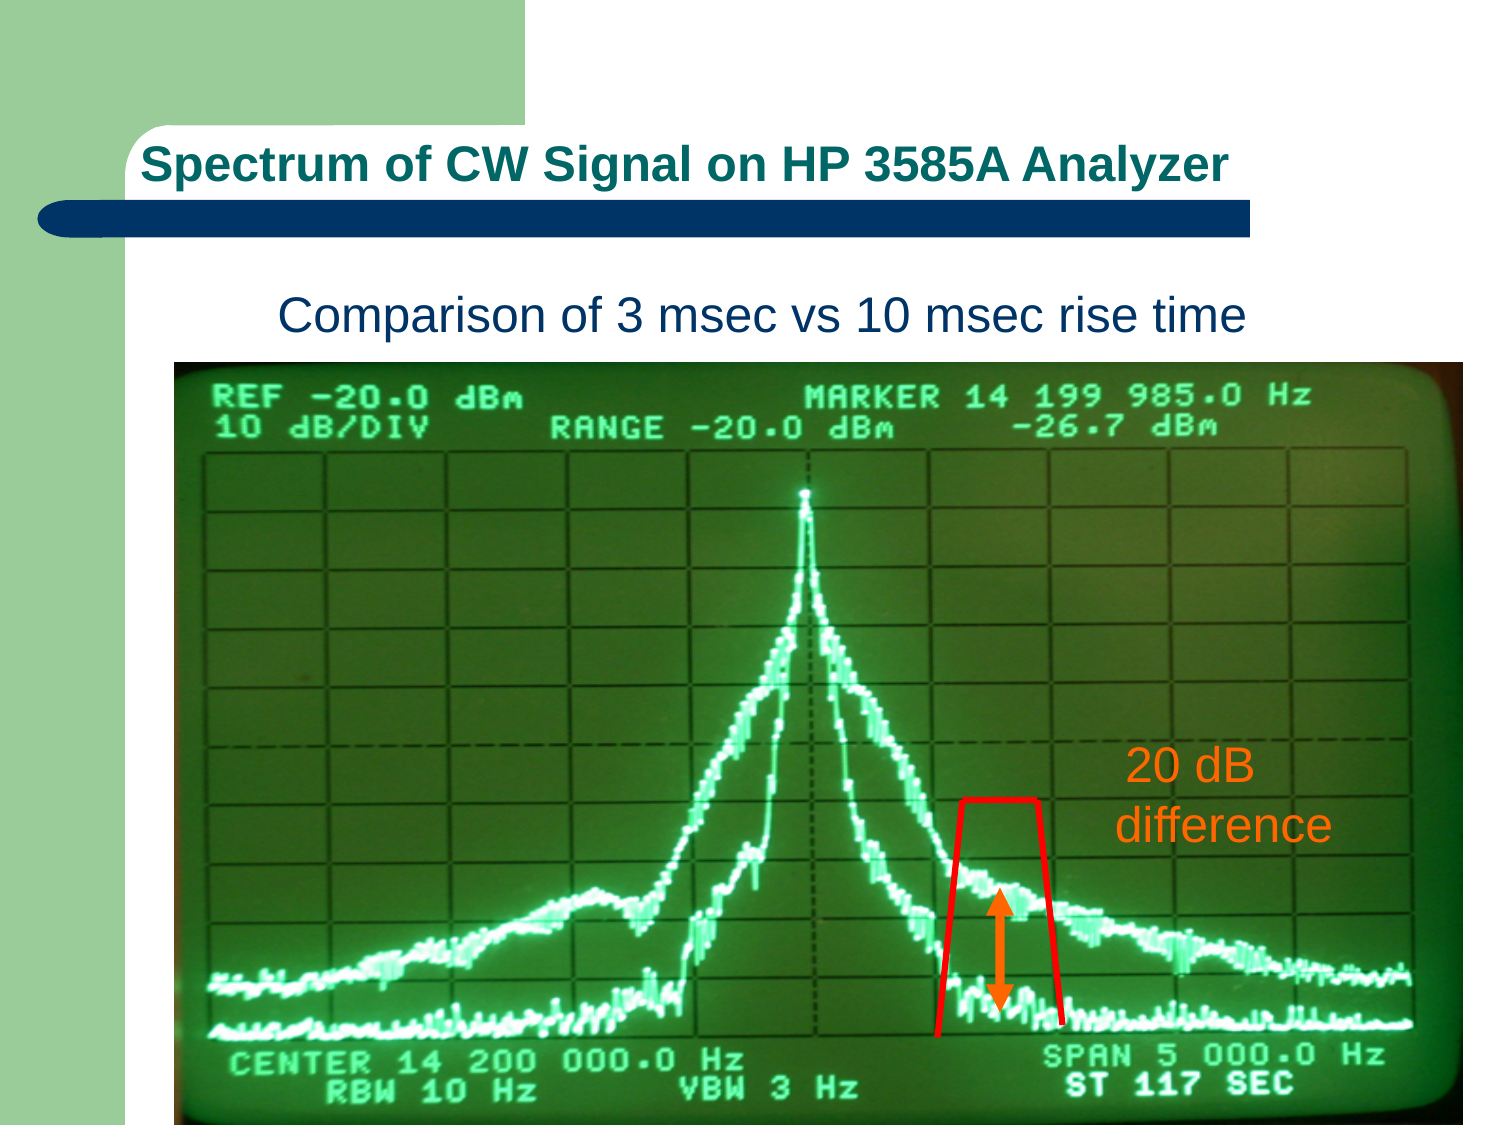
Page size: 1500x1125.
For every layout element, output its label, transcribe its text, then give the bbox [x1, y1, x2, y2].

text_box Comparison of 3 msec vs 10 msec rise time [262, 274, 1500, 350]
picture [174, 362, 1463, 1125]
title Spectrum of CW Signal on HP 3585A Analyzer [124, 112, 1426, 201]
